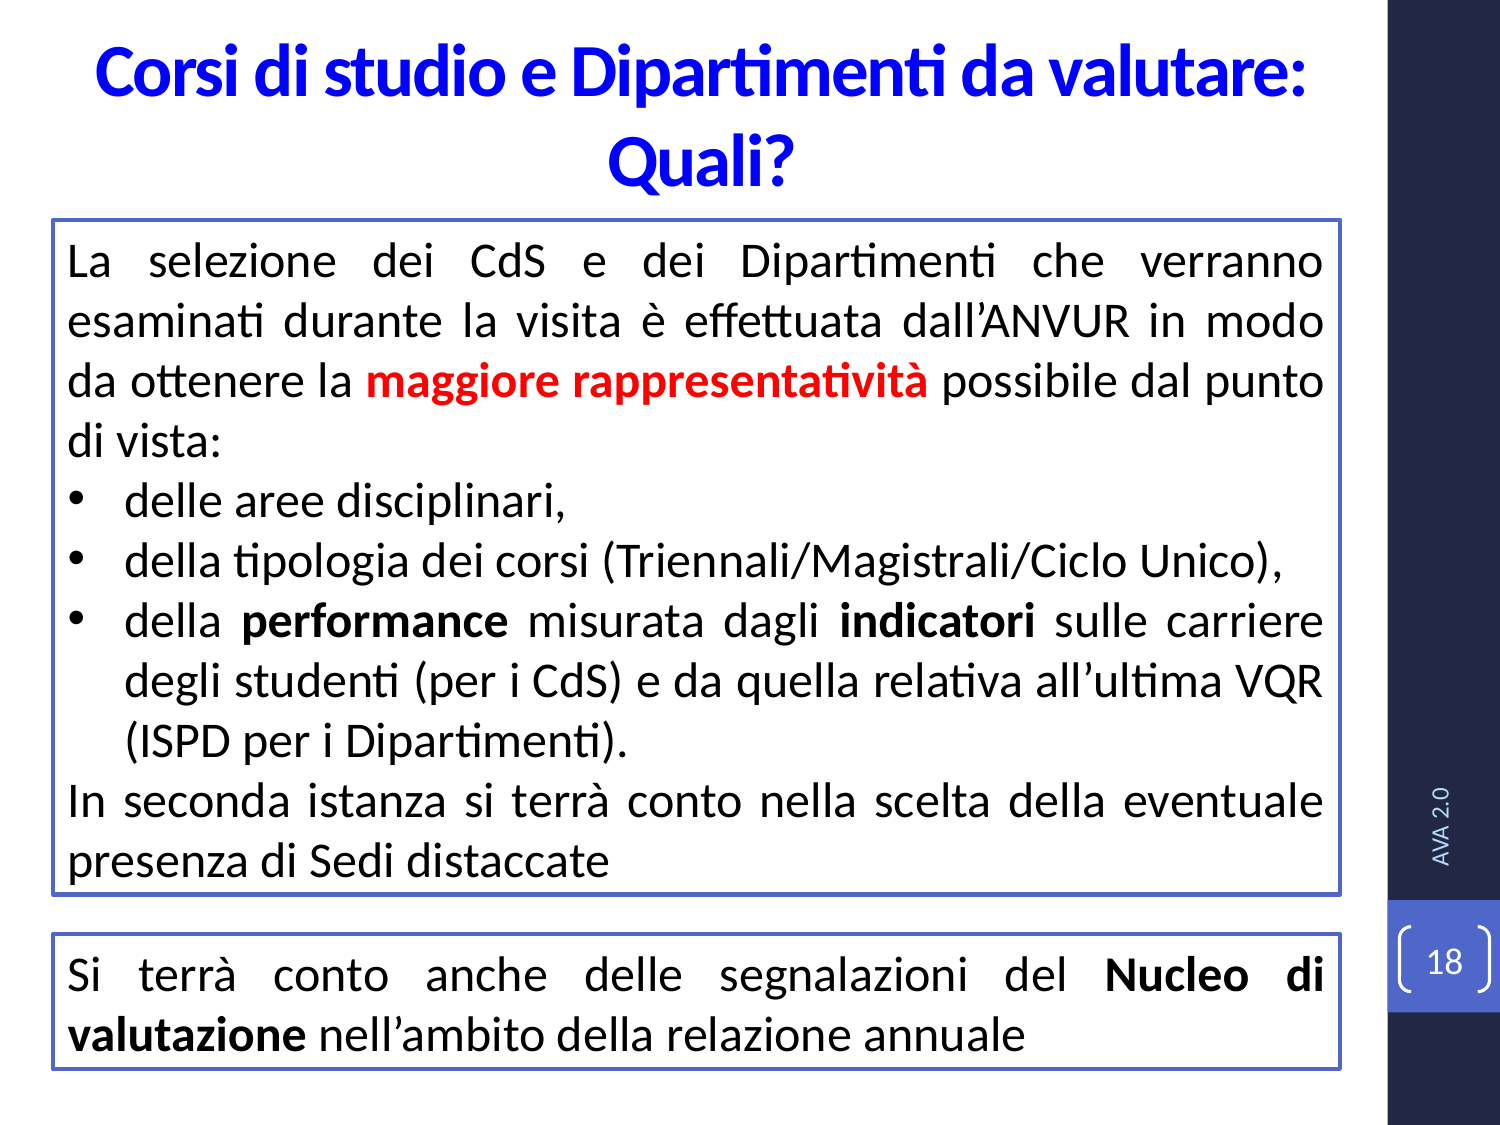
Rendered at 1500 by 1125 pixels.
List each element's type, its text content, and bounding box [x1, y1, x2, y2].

text_box Si terrà conto anche delle segnalazioni del Nucleo di valutazione nell’ambito della relazione annuale [51, 932, 1342, 1071]
slide_number 18 [1397, 925, 1492, 994]
text_box La selezione dei CdS e dei Dipartimenti che verranno esaminati durante la visita è effettuata dall’ANVUR in modo da ottenere la maggiore rappresentatività possibile dal punto di vista: delle aree disciplinari, della tipologia dei corsi (Triennali/Magistrali/Ciclo Unico), della performance misurata dagli indicatori sulle carriere degli studenti (per i CdS) e da quella relativa all’ultima VQR (ISPD per i Dipartimenti). In seconda istanza si terrà conto nella scelta della eventuale presenza di Sedi distaccate [51, 218, 1342, 897]
text_box Corsi di studio e Dipartimenti da valutare: Quali? [64, 69, 1340, 153]
footer AVA 2.0 [1408, 361, 1469, 882]
